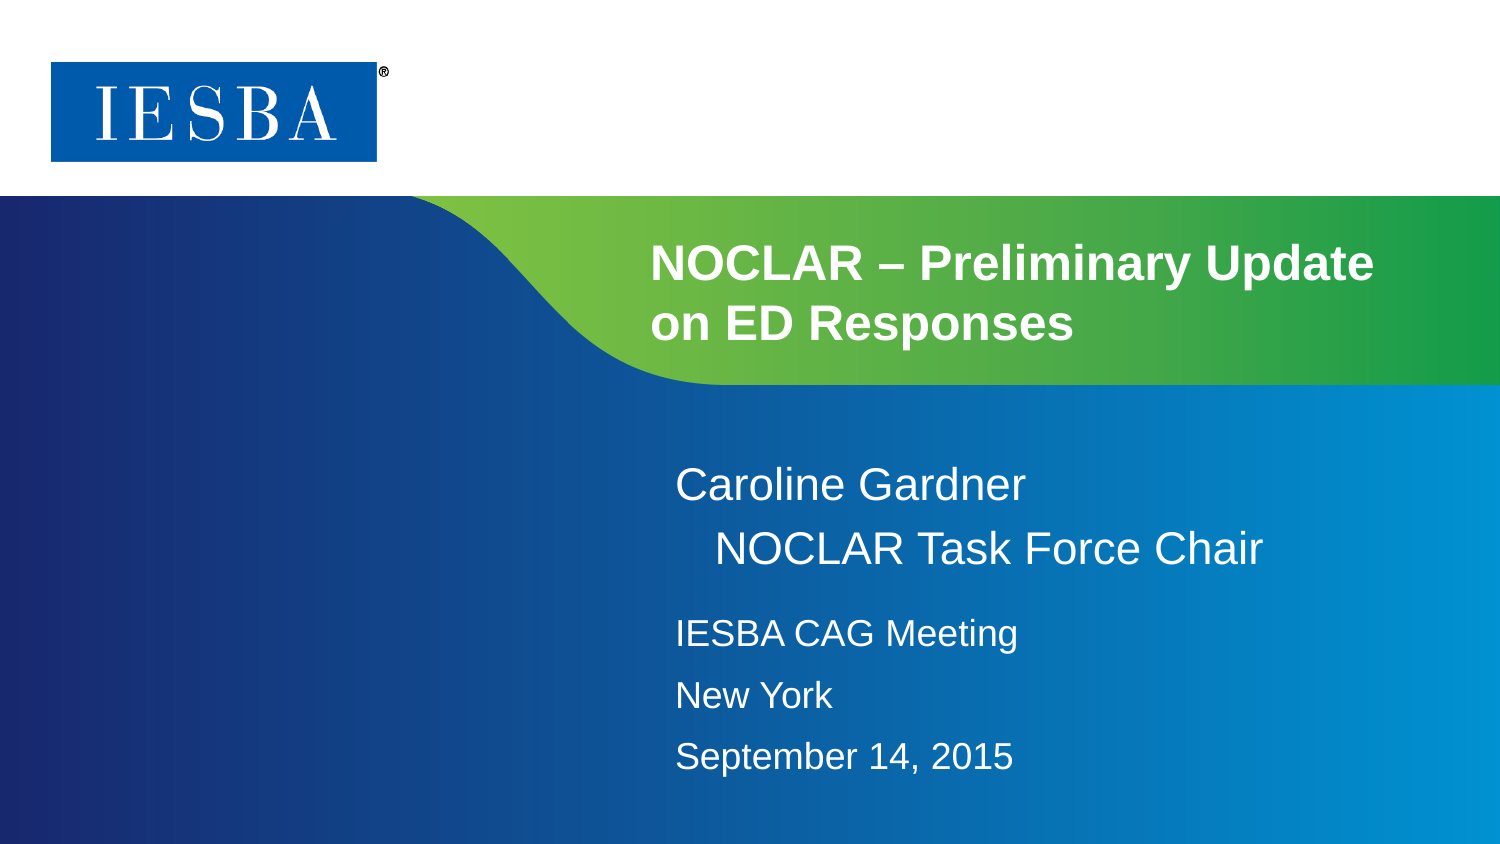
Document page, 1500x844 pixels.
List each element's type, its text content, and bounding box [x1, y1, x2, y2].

title NOCLAR – Preliminary Update on ED Responses [650, 229, 1438, 352]
subtitle IESBA CAG Meeting New York September 14, 2015 [675, 609, 1475, 797]
picture [51, 62, 389, 162]
text_box Caroline Gardner NOCLAR Task Force Chair [675, 454, 1450, 609]
picture [412, 196, 1500, 385]
